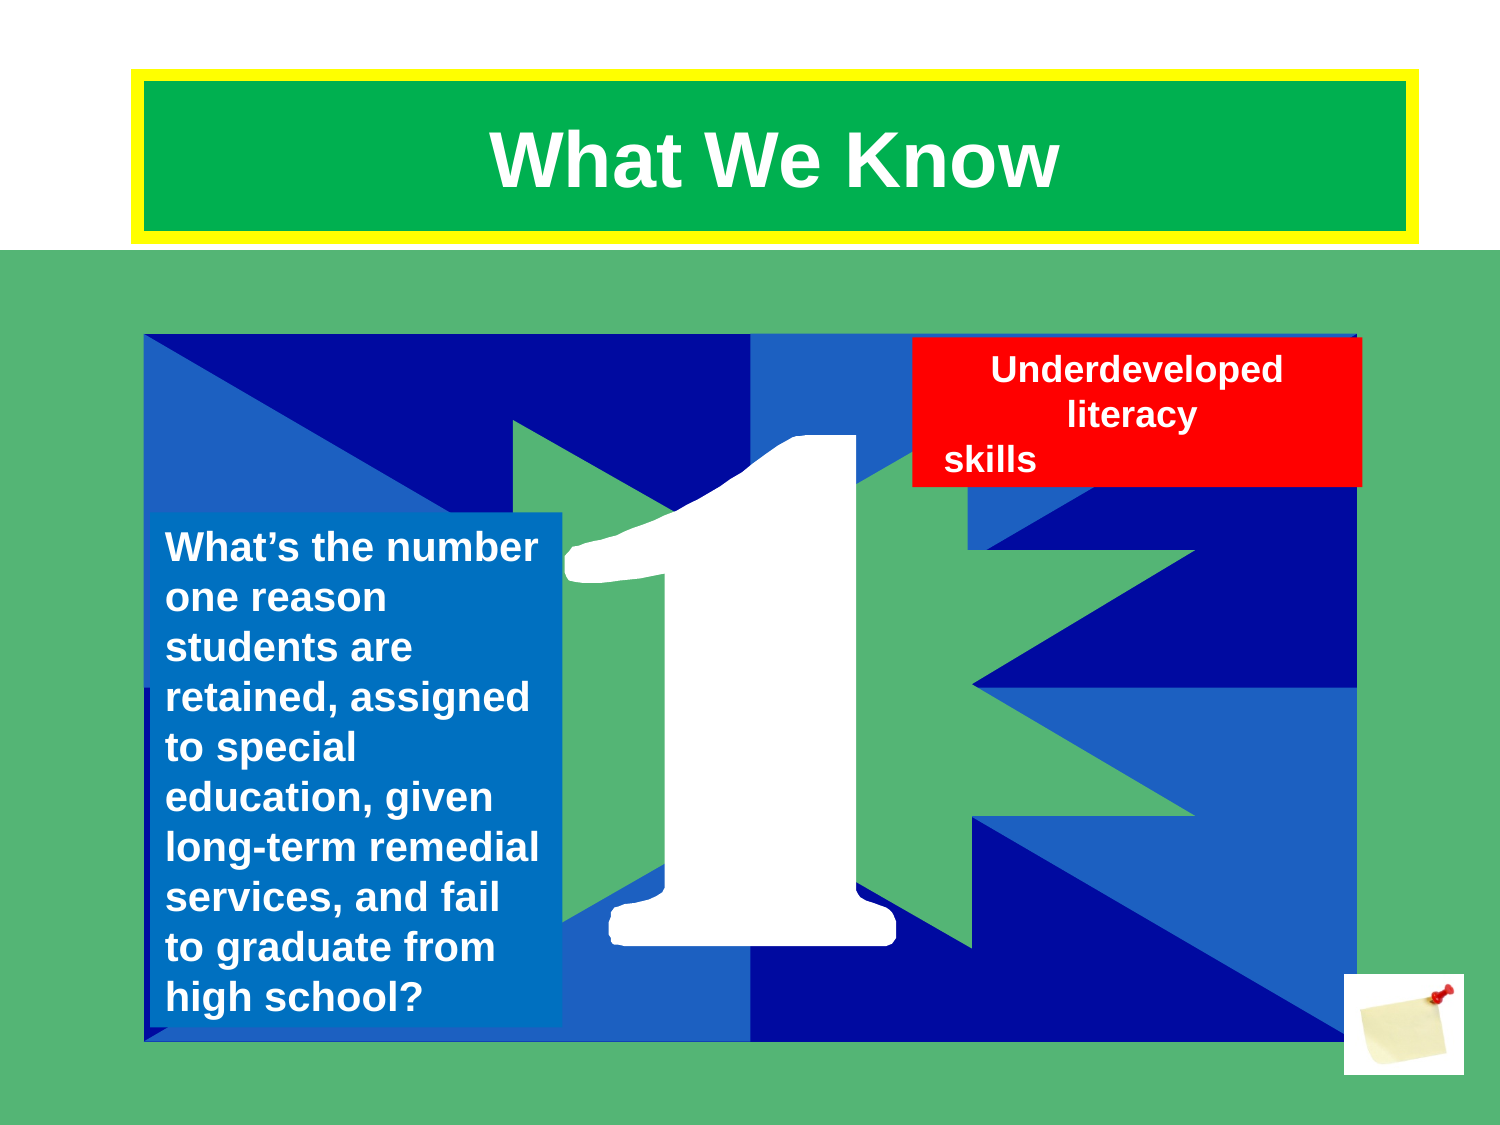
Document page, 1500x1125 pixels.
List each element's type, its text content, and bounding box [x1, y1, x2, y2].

text_box What We Know [137, 74, 1413, 238]
title Results NOW Mike Schmoker [49, 37, 1351, 248]
picture [0, 1, 1500, 1125]
